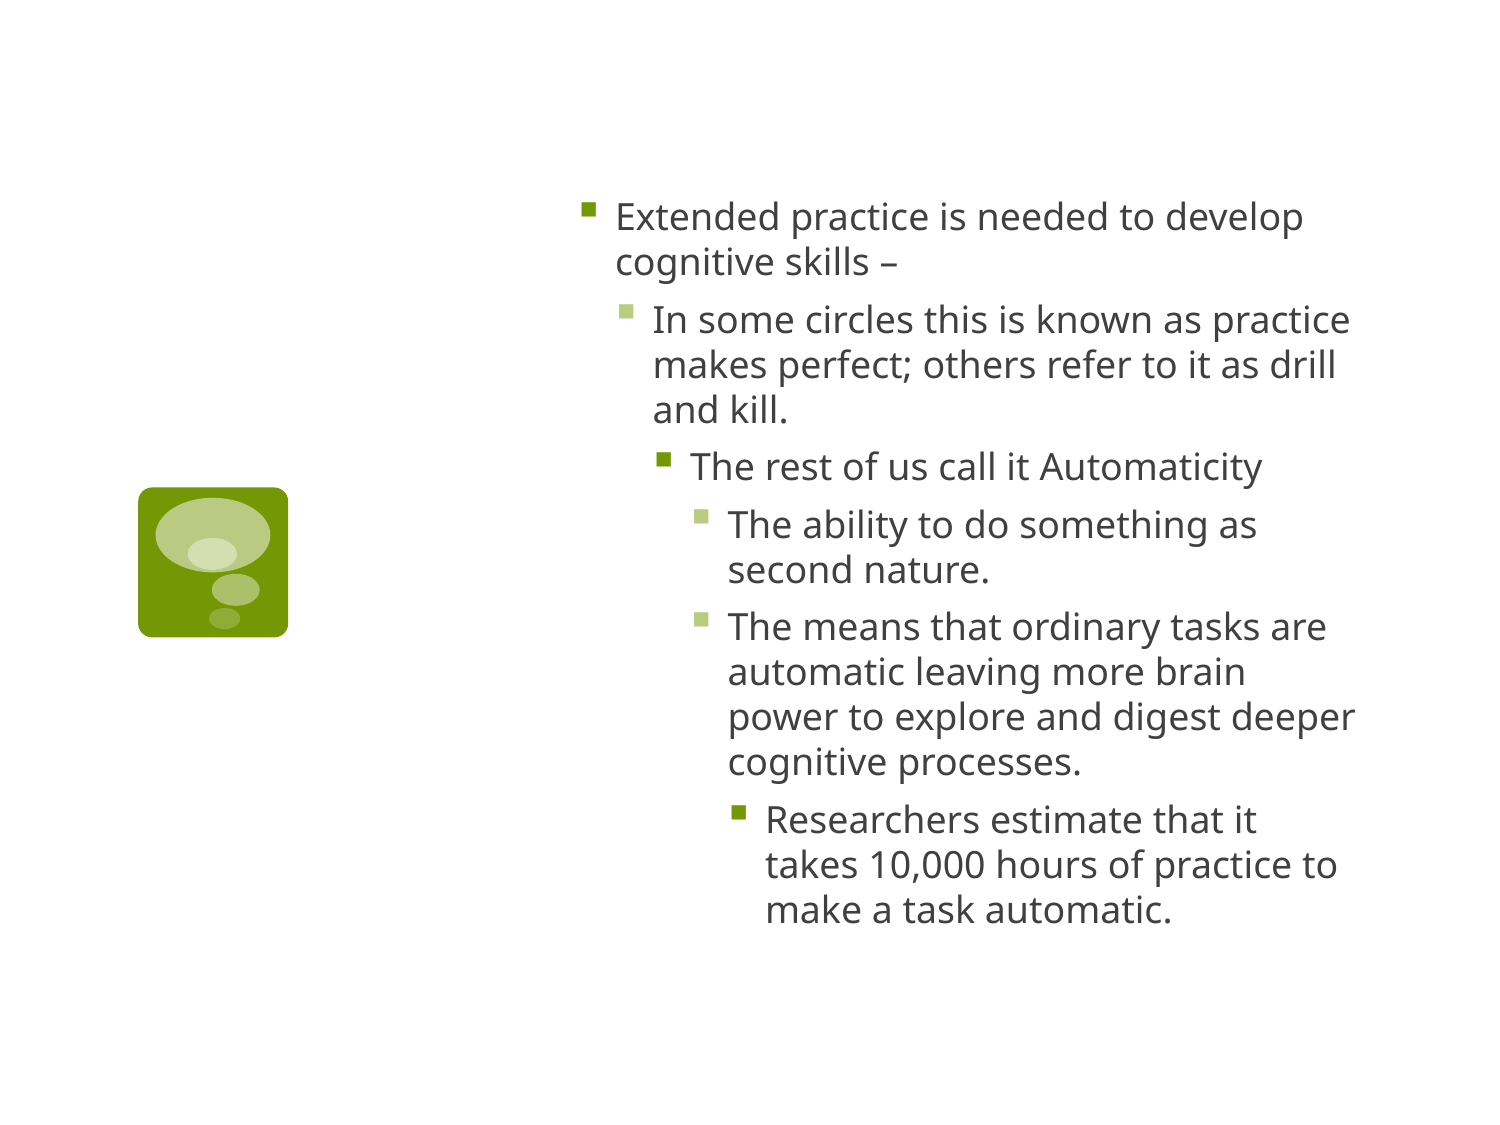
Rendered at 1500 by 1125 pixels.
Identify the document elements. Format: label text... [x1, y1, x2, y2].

list Extended practice is needed to develop cognitive skills – In some circles this is known as practice makes perfect; others refer to it as drill and kill. The rest of us call it Automaticity The ability to do something as second nature. The means that ordinary tasks are automatic leaving more brain power to explore and digest deeper cognitive processes. Researchers estimate that it takes 10,000 hours of practice to make a task automatic. [562, 185, 1374, 1005]
